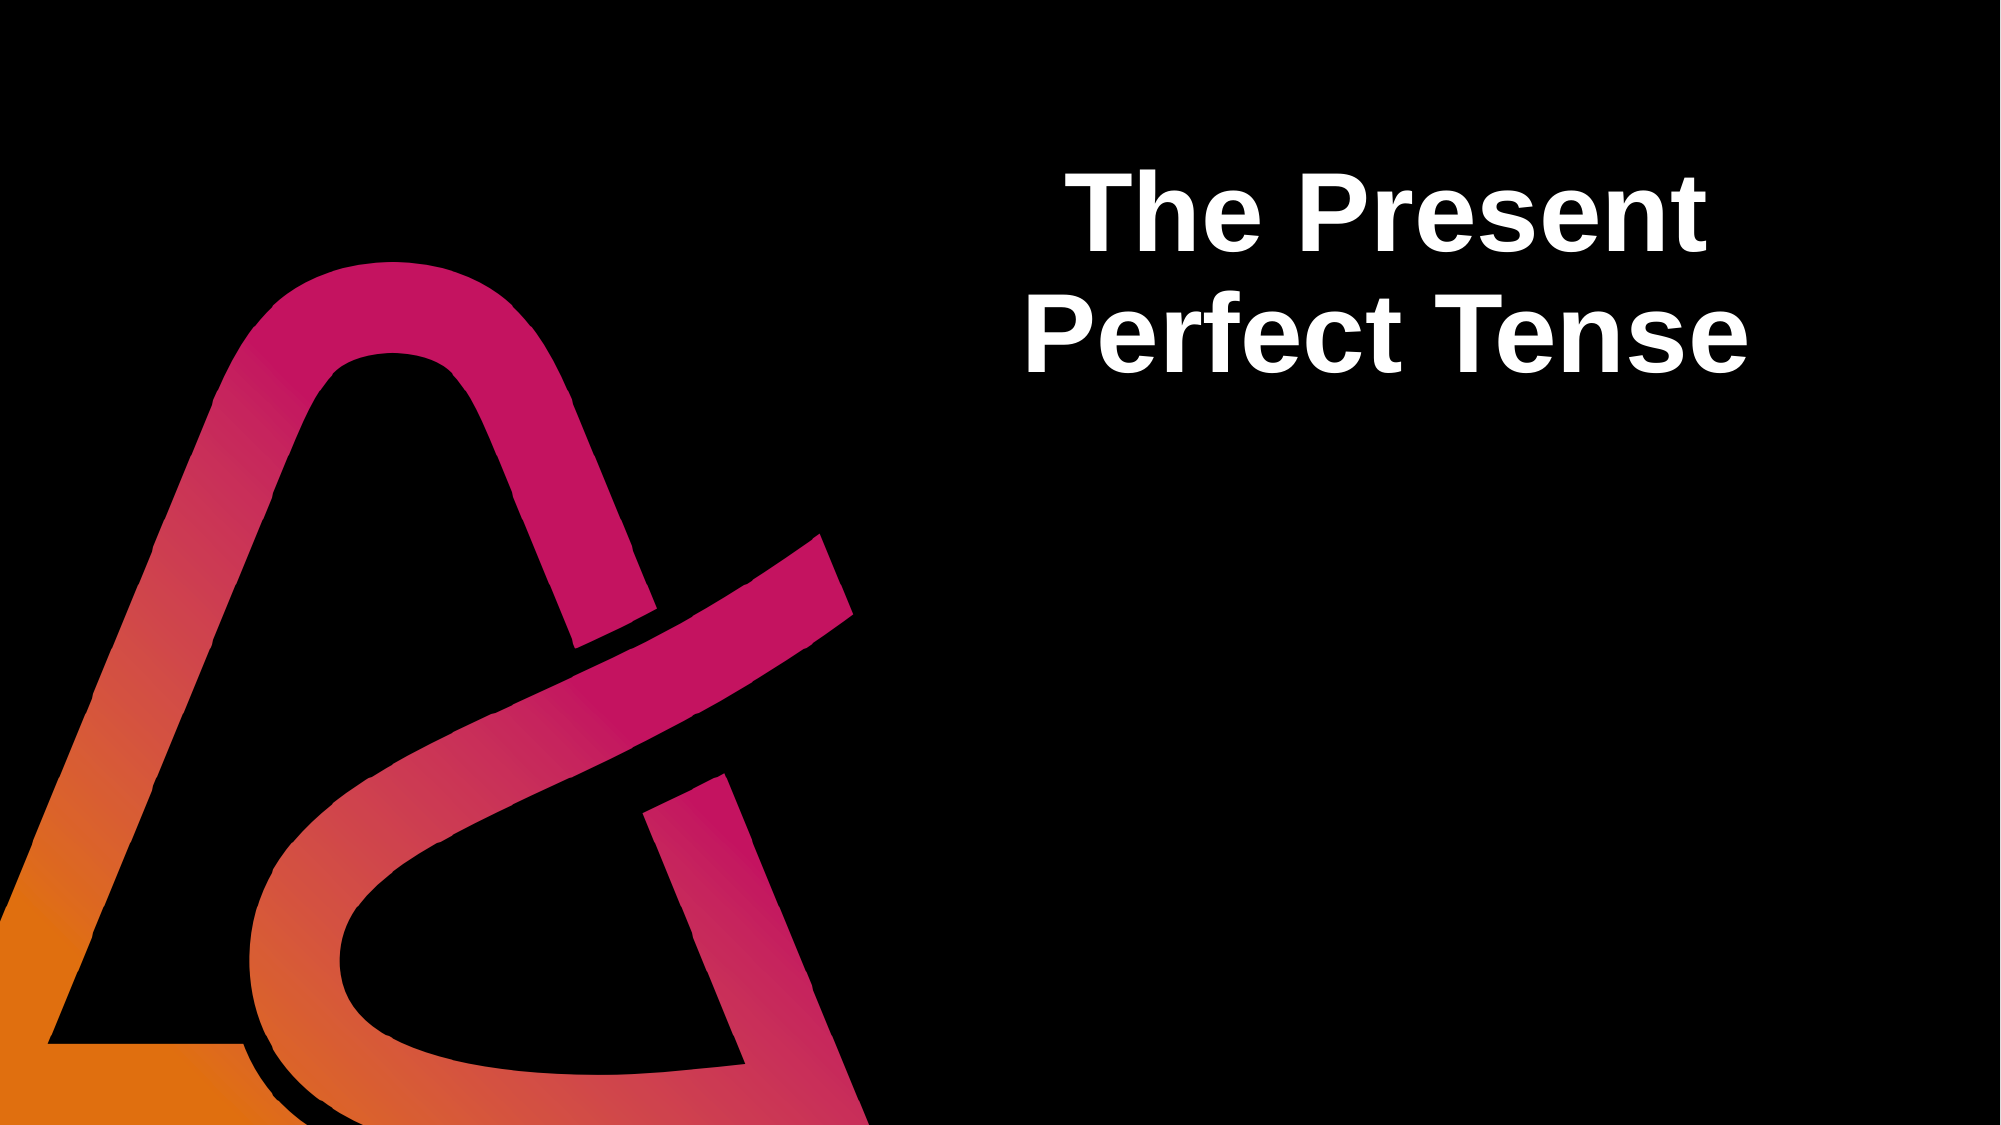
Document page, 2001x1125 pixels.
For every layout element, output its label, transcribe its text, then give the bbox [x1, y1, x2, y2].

title The Present Perfect Tense [903, 110, 1870, 441]
